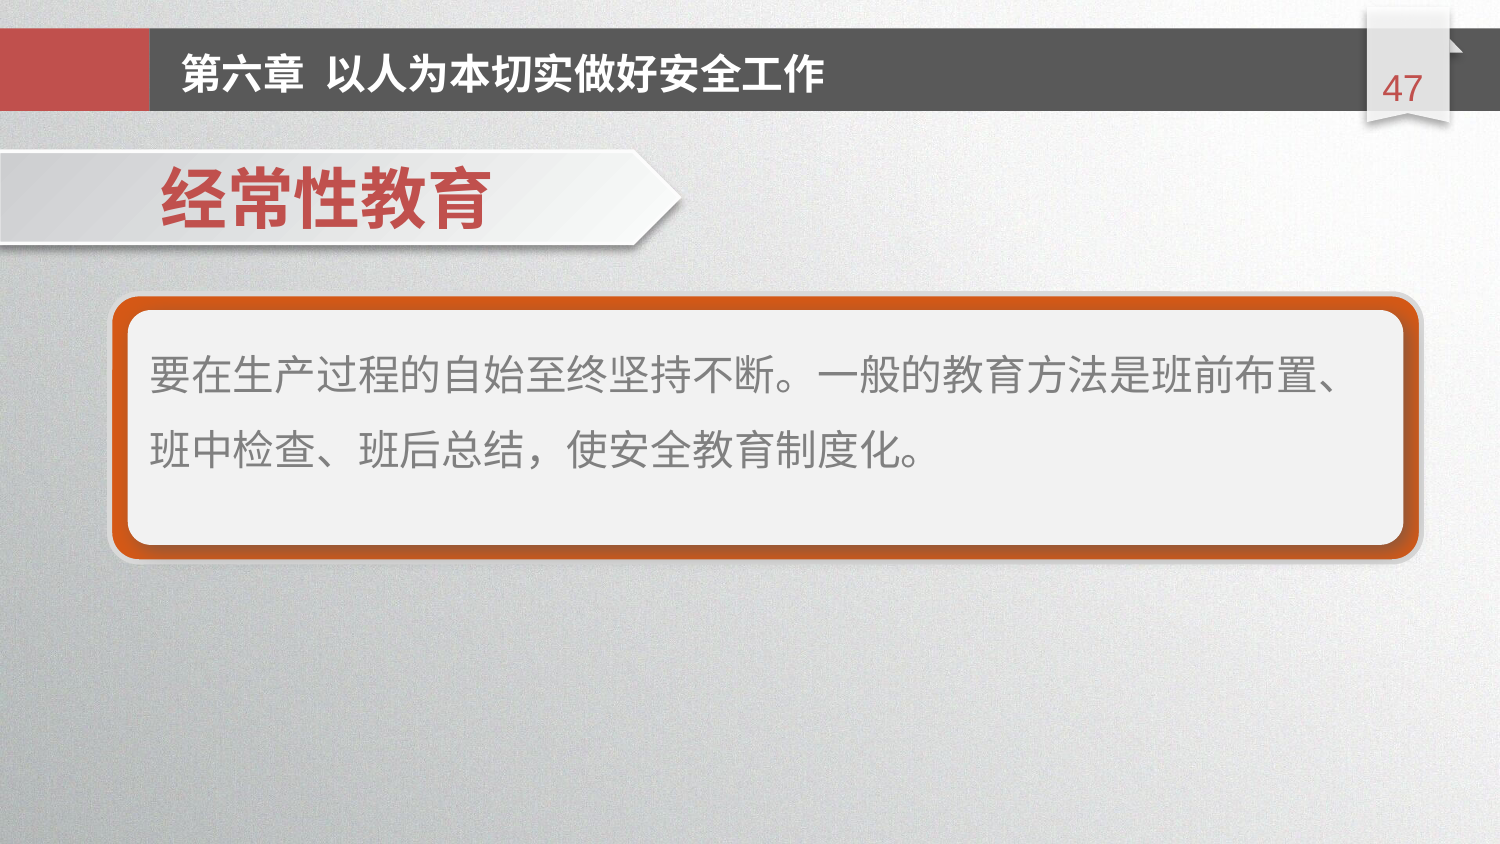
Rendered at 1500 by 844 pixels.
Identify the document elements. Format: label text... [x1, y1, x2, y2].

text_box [109, 293, 1422, 562]
picture [0, 0, 1500, 28]
text_box 经常性教育 [0, 150, 681, 245]
picture [0, 111, 1500, 844]
text_box 第六章 以人为本切实做好安全工作 [165, 40, 1030, 106]
